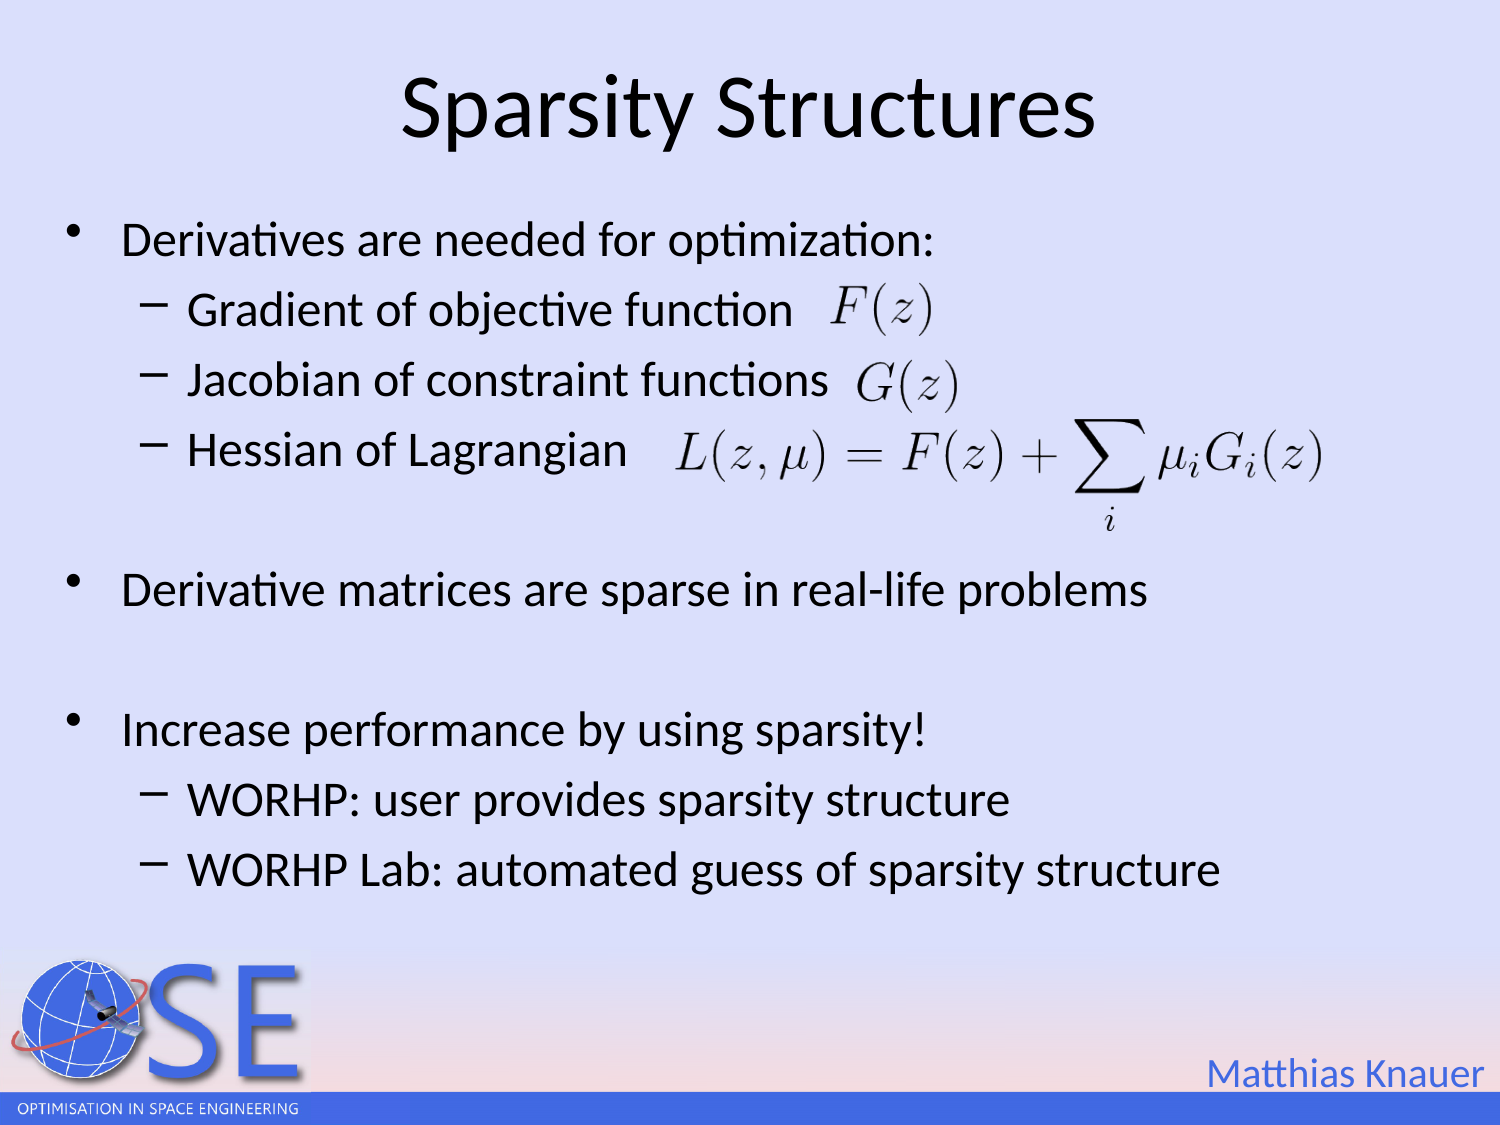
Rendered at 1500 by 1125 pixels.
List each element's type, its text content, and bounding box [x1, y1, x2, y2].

picture [830, 282, 932, 336]
picture [675, 417, 1322, 532]
list Derivatives are needed for optimization: Gradient of objective function Jacobian of constraint functions Hessian of Lagrangian Derivative matrices are sparse in real-life problems Increase performance by using sparsity! WORHP: user provides sparsity structure WORHP Lab: automated guess of sparsity structure [49, 198, 1451, 787]
picture [0, 947, 1500, 1125]
title Sparsity Structures [49, 0, 1451, 198]
picture [856, 359, 959, 413]
